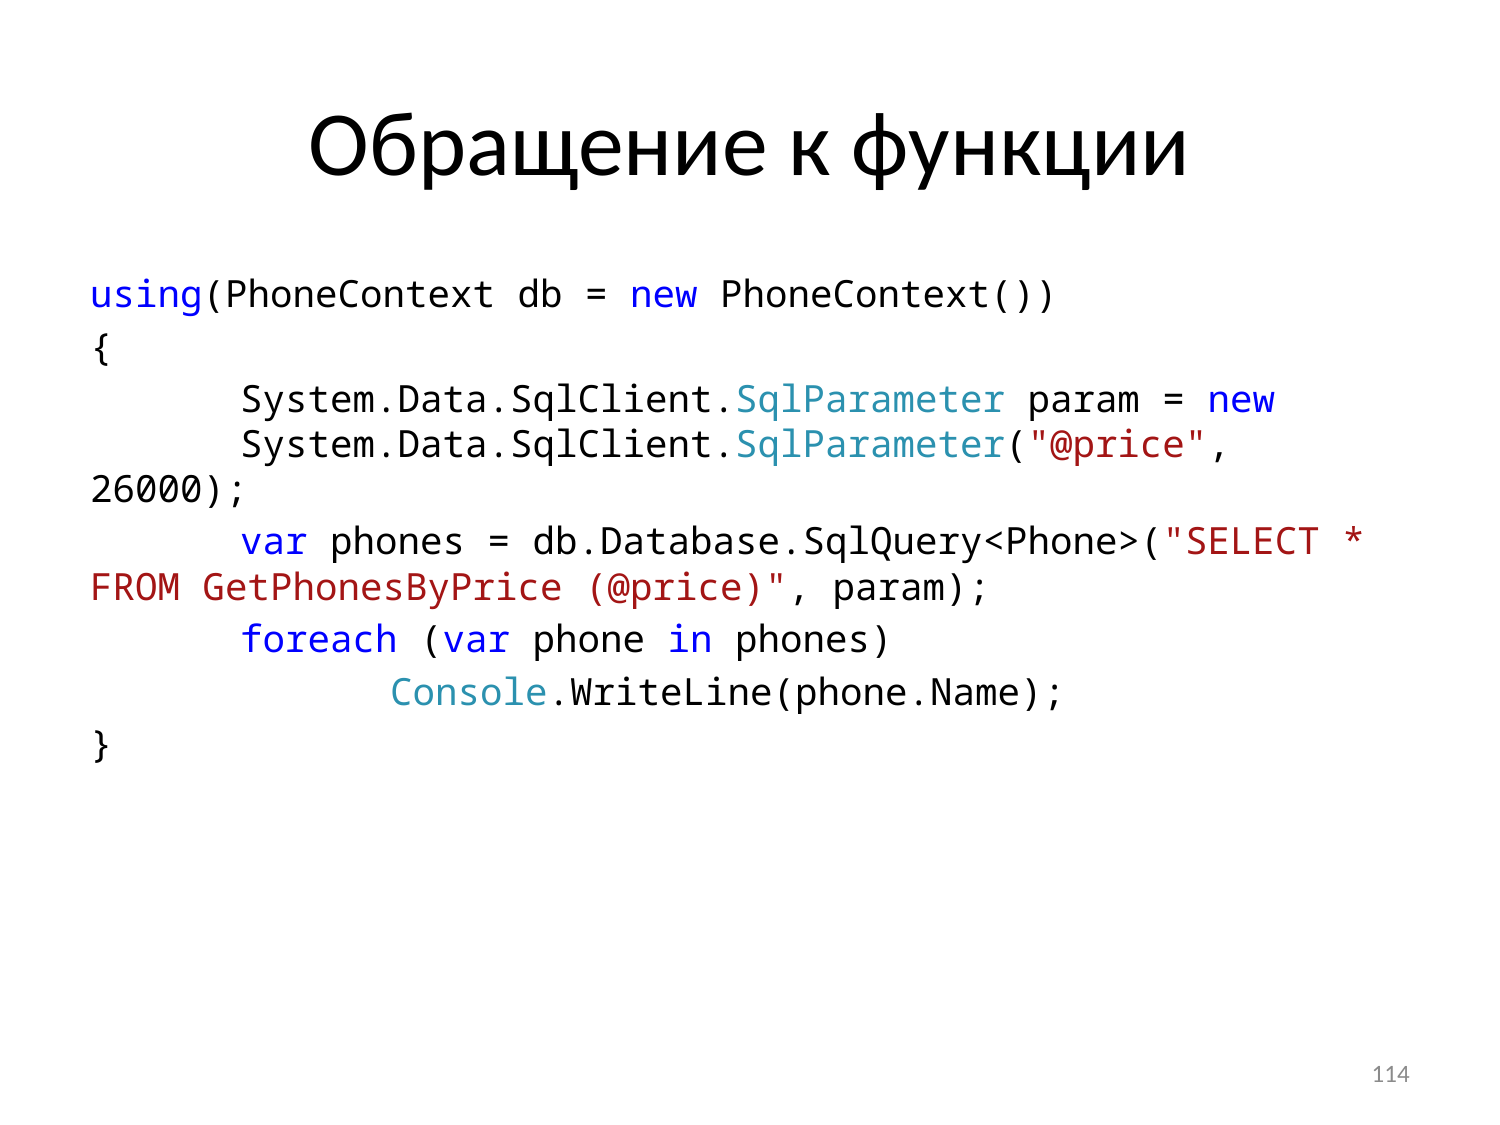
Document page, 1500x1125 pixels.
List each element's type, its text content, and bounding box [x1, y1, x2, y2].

slide_number 114 [1074, 1042, 1425, 1103]
list using(PhoneContext db = new PhoneContext()) { System.Data.SqlClient.SqlParameter param = new System.Data.SqlClient.SqlParameter("@price", 26000); var phones = db.Database.SqlQuery<Phone>("SELECT * FROM GetPhonesByPrice (@price)", param); foreach (var phone in phones) Console.WriteLine(phone.Name); } [75, 262, 1425, 1005]
title Обращение к функции [75, 45, 1425, 233]
